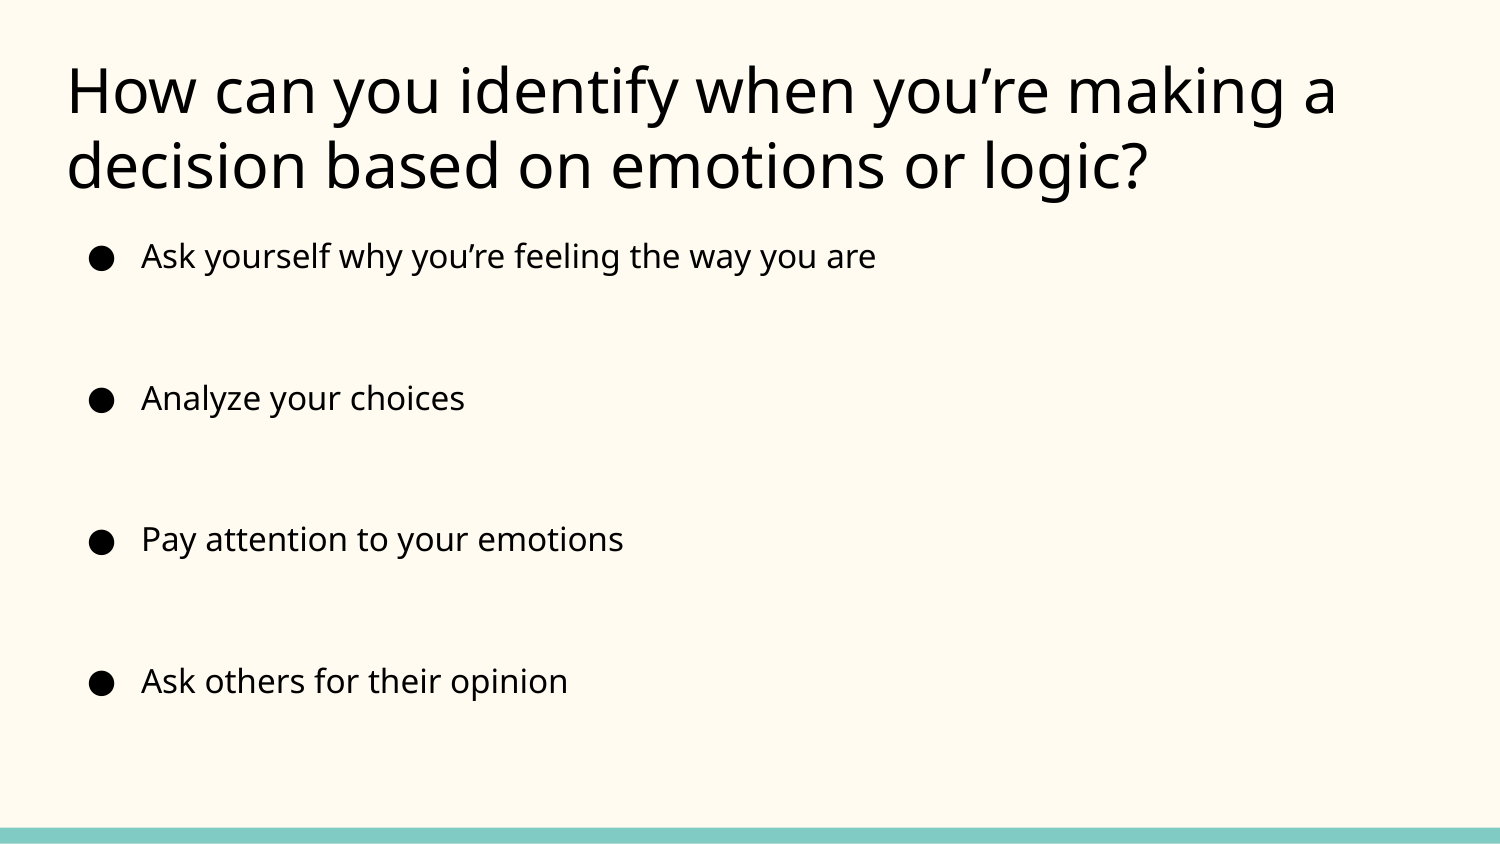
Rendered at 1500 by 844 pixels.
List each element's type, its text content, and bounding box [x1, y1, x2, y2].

title How can you identify when you’re making a decision based on emotions or logic? [51, 35, 1449, 196]
list Ask yourself why you’re feeling the way you are Analyze your choices Pay attention to your emotions Ask others for their opinion [51, 214, 1449, 802]
